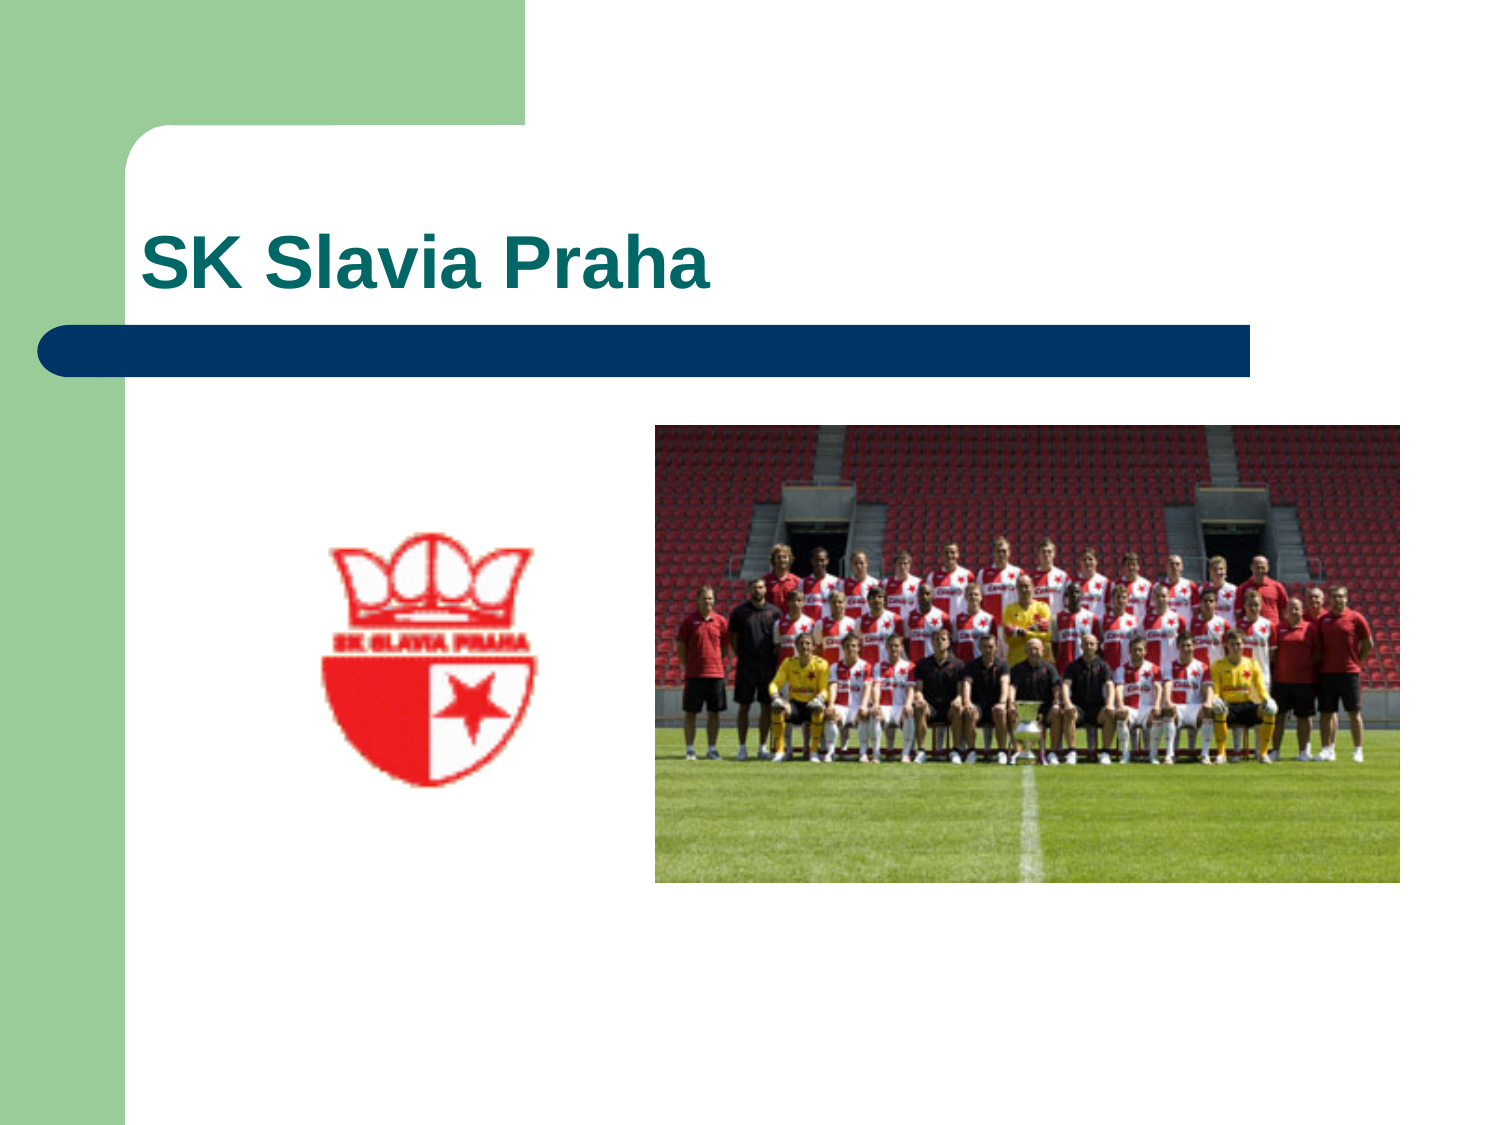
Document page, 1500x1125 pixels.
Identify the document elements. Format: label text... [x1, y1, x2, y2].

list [655, 424, 1400, 884]
title SK Slavia Praha [125, 125, 1425, 313]
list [277, 523, 585, 832]
